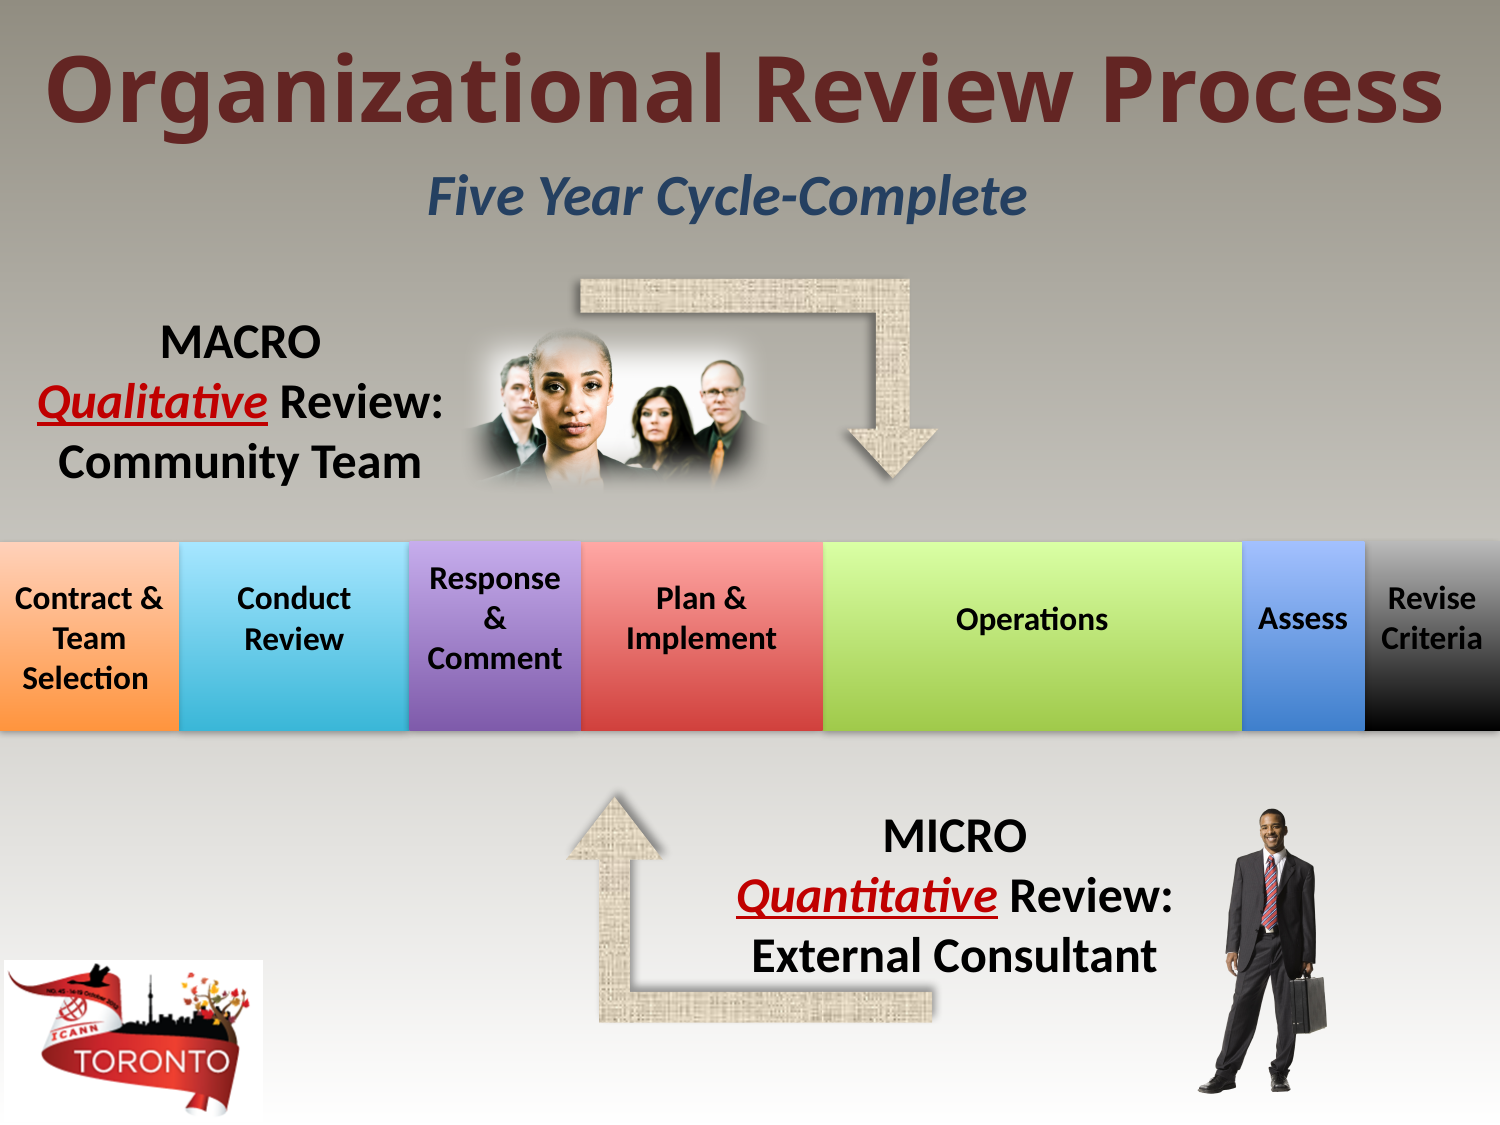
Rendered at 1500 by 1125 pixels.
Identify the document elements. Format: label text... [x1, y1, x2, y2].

text_box Conduct Review [180, 542, 406, 731]
text_box Operations [823, 542, 1242, 731]
text_box Contract & Team Selection [0, 542, 179, 731]
text_box Plan & Implement [583, 542, 823, 731]
text_box MICRO Quantitative Review: External Consultant [714, 795, 1196, 990]
picture [1192, 802, 1332, 1099]
text_box [565, 795, 933, 1024]
text_box Response & Comment [409, 541, 581, 731]
text_box Five Year Cycle-Complete [412, 149, 1079, 234]
text_box MACRO Qualitative Review: Community Team [0, 301, 481, 497]
picture [4, 960, 263, 1122]
text_box [579, 278, 940, 480]
text_box Assess [1241, 541, 1365, 731]
text_box Revise Criteria [1368, 541, 1500, 731]
text_box Organizational Review Process [27, 23, 1463, 149]
picture [459, 320, 772, 497]
